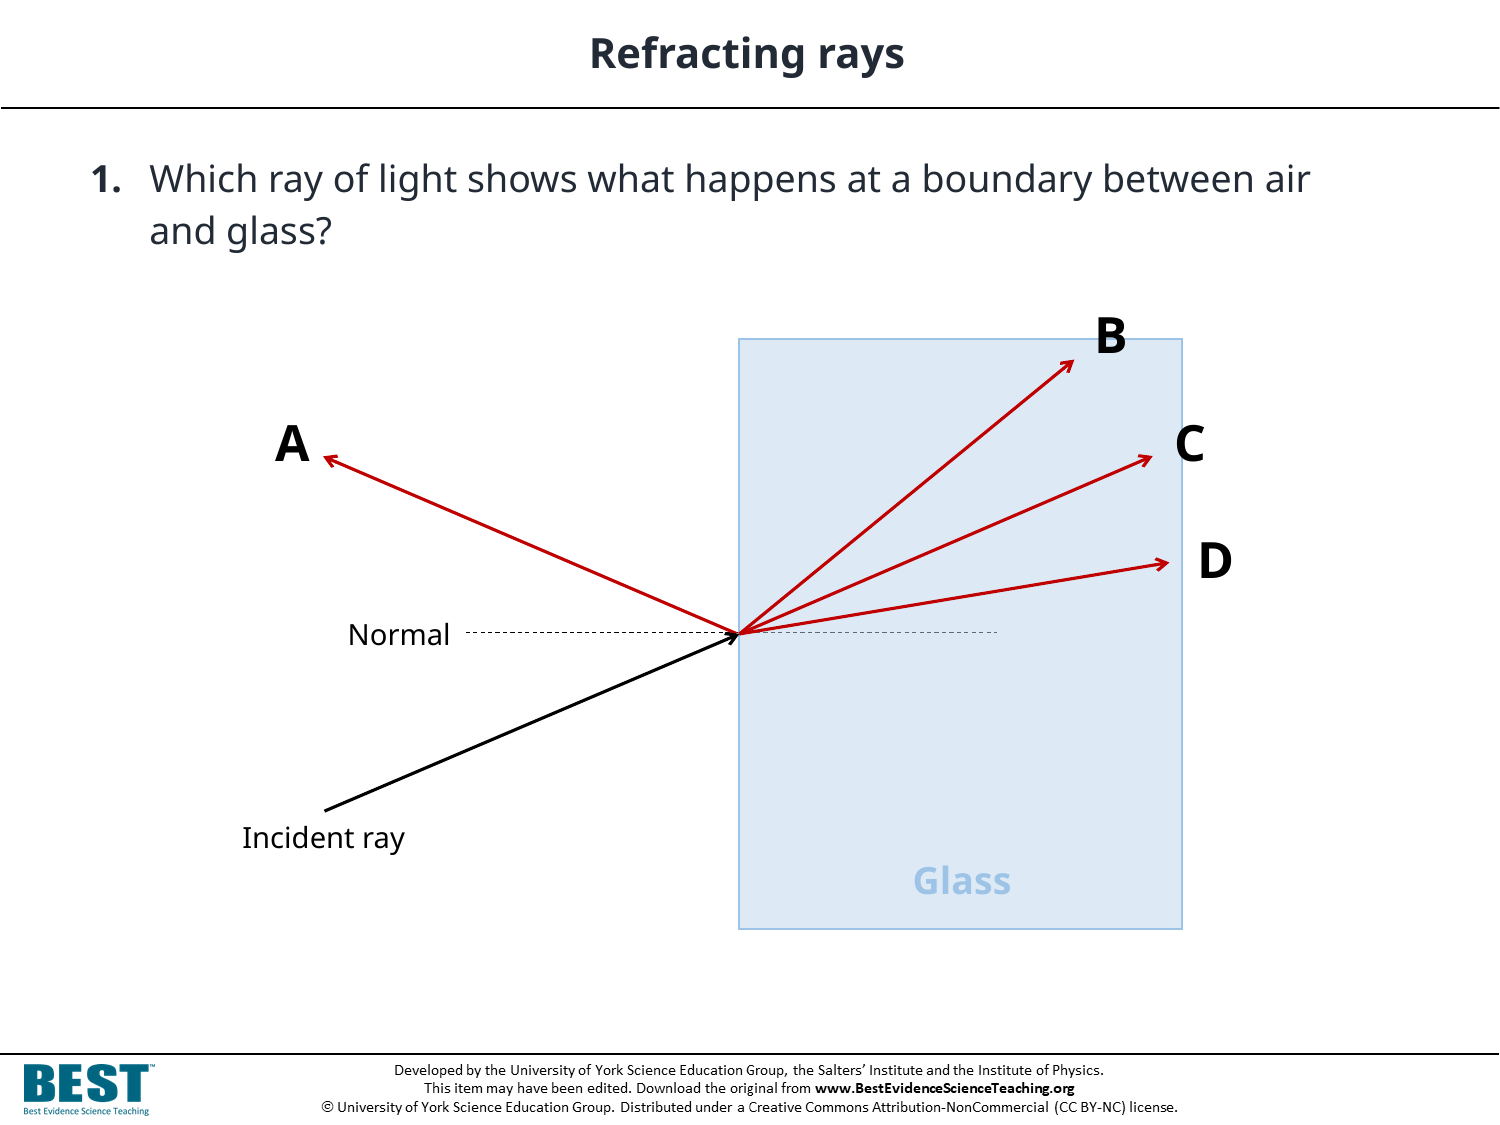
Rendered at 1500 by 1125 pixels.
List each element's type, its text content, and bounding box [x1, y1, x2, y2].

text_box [174, 296, 1275, 930]
picture [0, 107, 1500, 1125]
text_box Refracting rays [23, 4, 1471, 99]
